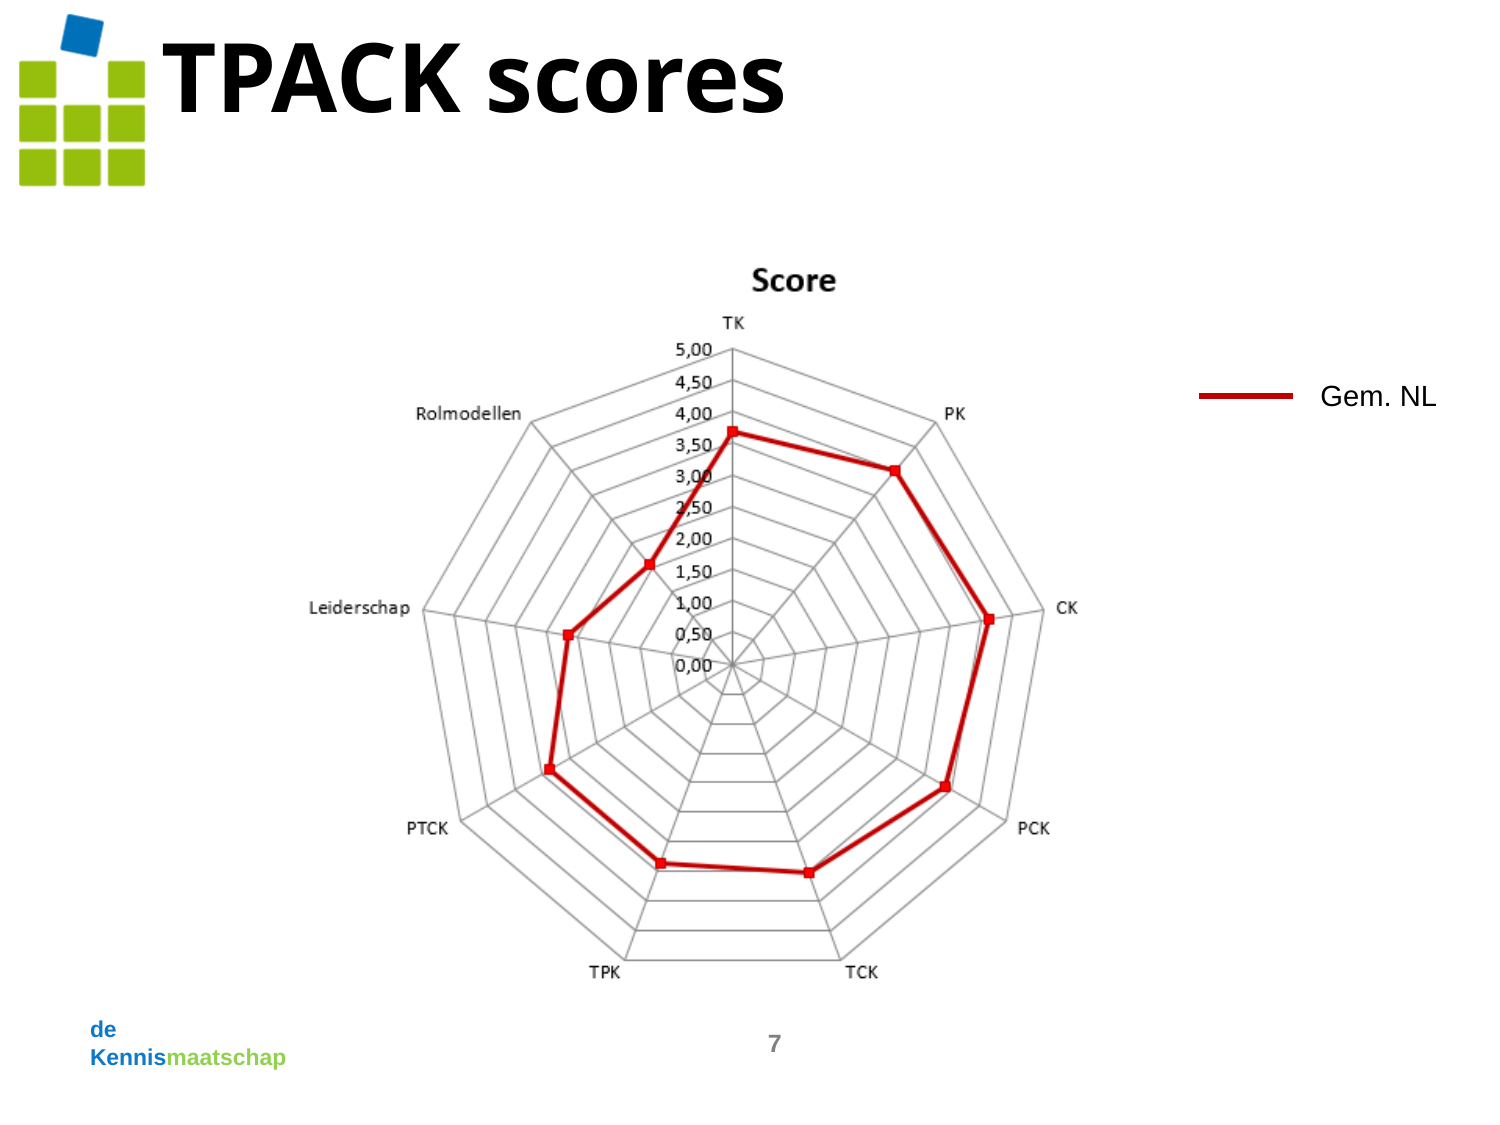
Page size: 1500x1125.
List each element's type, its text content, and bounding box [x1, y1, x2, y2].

picture [277, 248, 1174, 1013]
title TPACK scores [146, 8, 1495, 197]
footer de Kennismaatschap [75, 1012, 624, 1073]
text_box Gem. NL [1305, 370, 1453, 420]
picture [17, 3, 147, 197]
slide_number 7 [624, 1022, 925, 1073]
